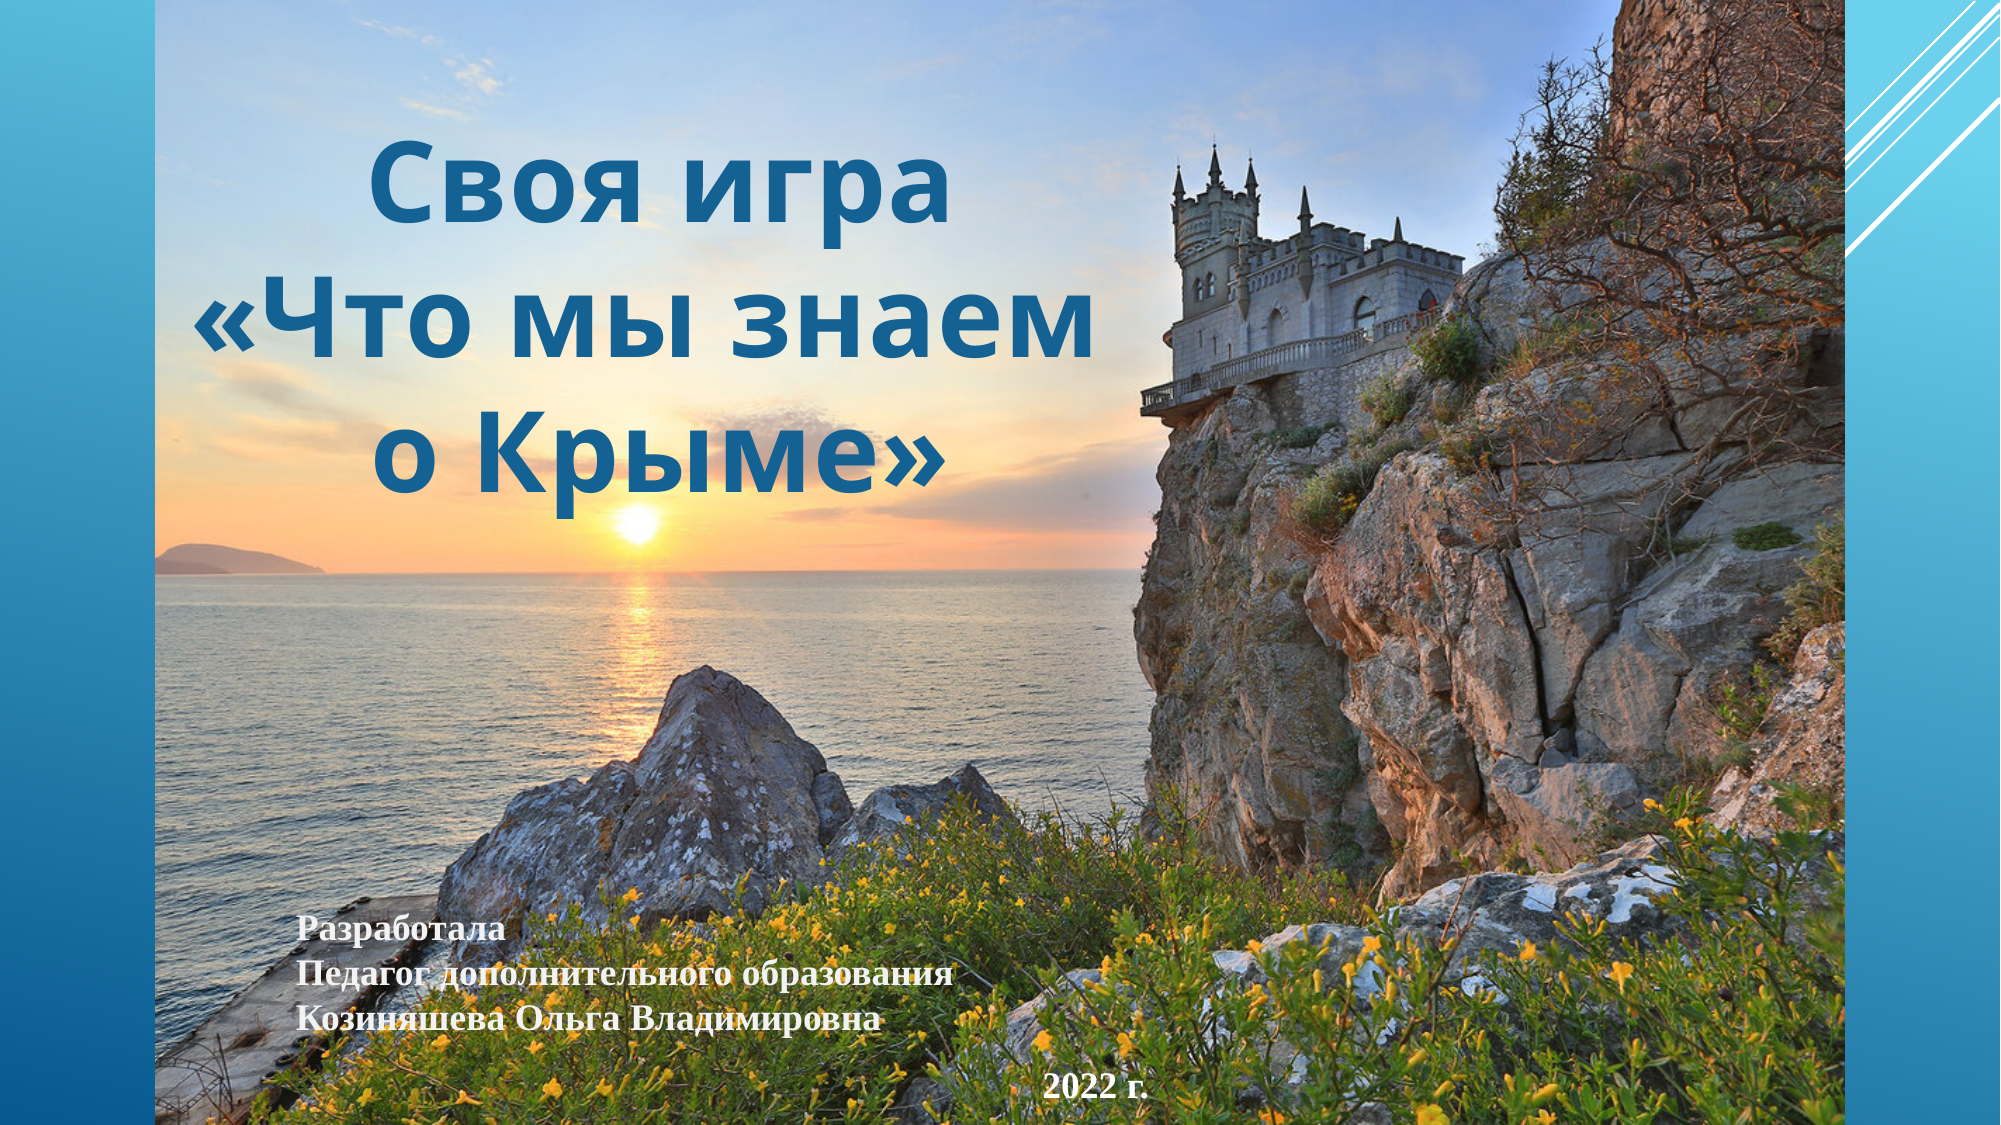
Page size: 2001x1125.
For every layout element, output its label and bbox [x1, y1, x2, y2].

picture [155, 0, 1845, 1125]
